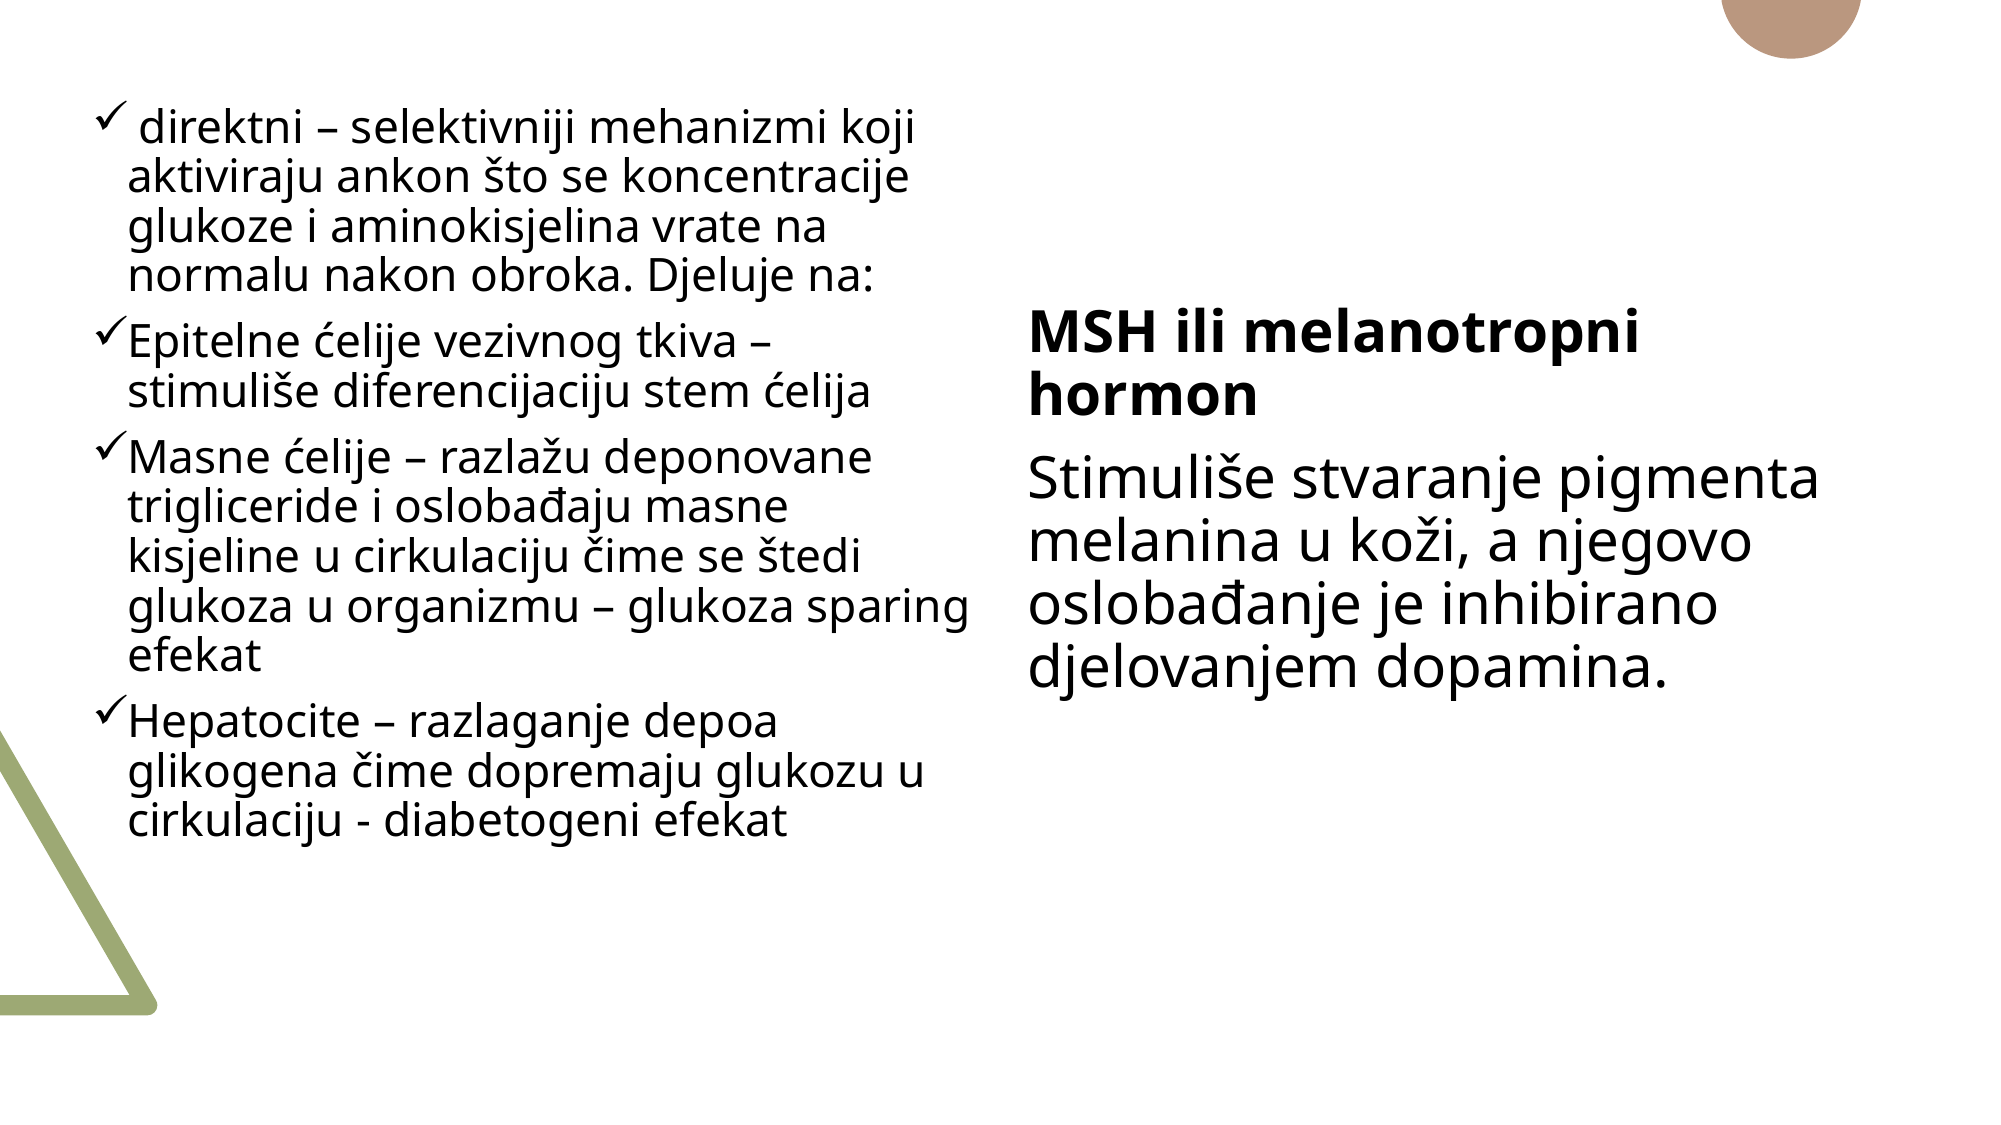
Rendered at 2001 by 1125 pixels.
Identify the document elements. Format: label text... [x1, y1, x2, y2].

list MSH ili melanotropni hormon Stimuliše stvaranje pigmenta melanina u koži, a njegovo oslobađanje je inhibirano djelovanjem dopamina. [1012, 294, 1863, 831]
list direktni – selektivniji mehanizmi koji aktiviraju ankon što se koncentracije glukoze i aminokisjelina vrate na normalu nakon obroka. Djeluje na: Epitelne ćelije vezivnog tkiva – stimuliše diferencijaciju stem ćelija Masne ćelije – razlažu deponovane trigliceride i oslobađaju masne kisjeline u cirkulaciju čime se štedi glukoza u organizmu – glukoza sparing efekat Hepatocite – razlaganje depoa glikogena čime dopremaju glukozu u cirkulaciju - diabetogeni efekat [77, 96, 988, 1071]
